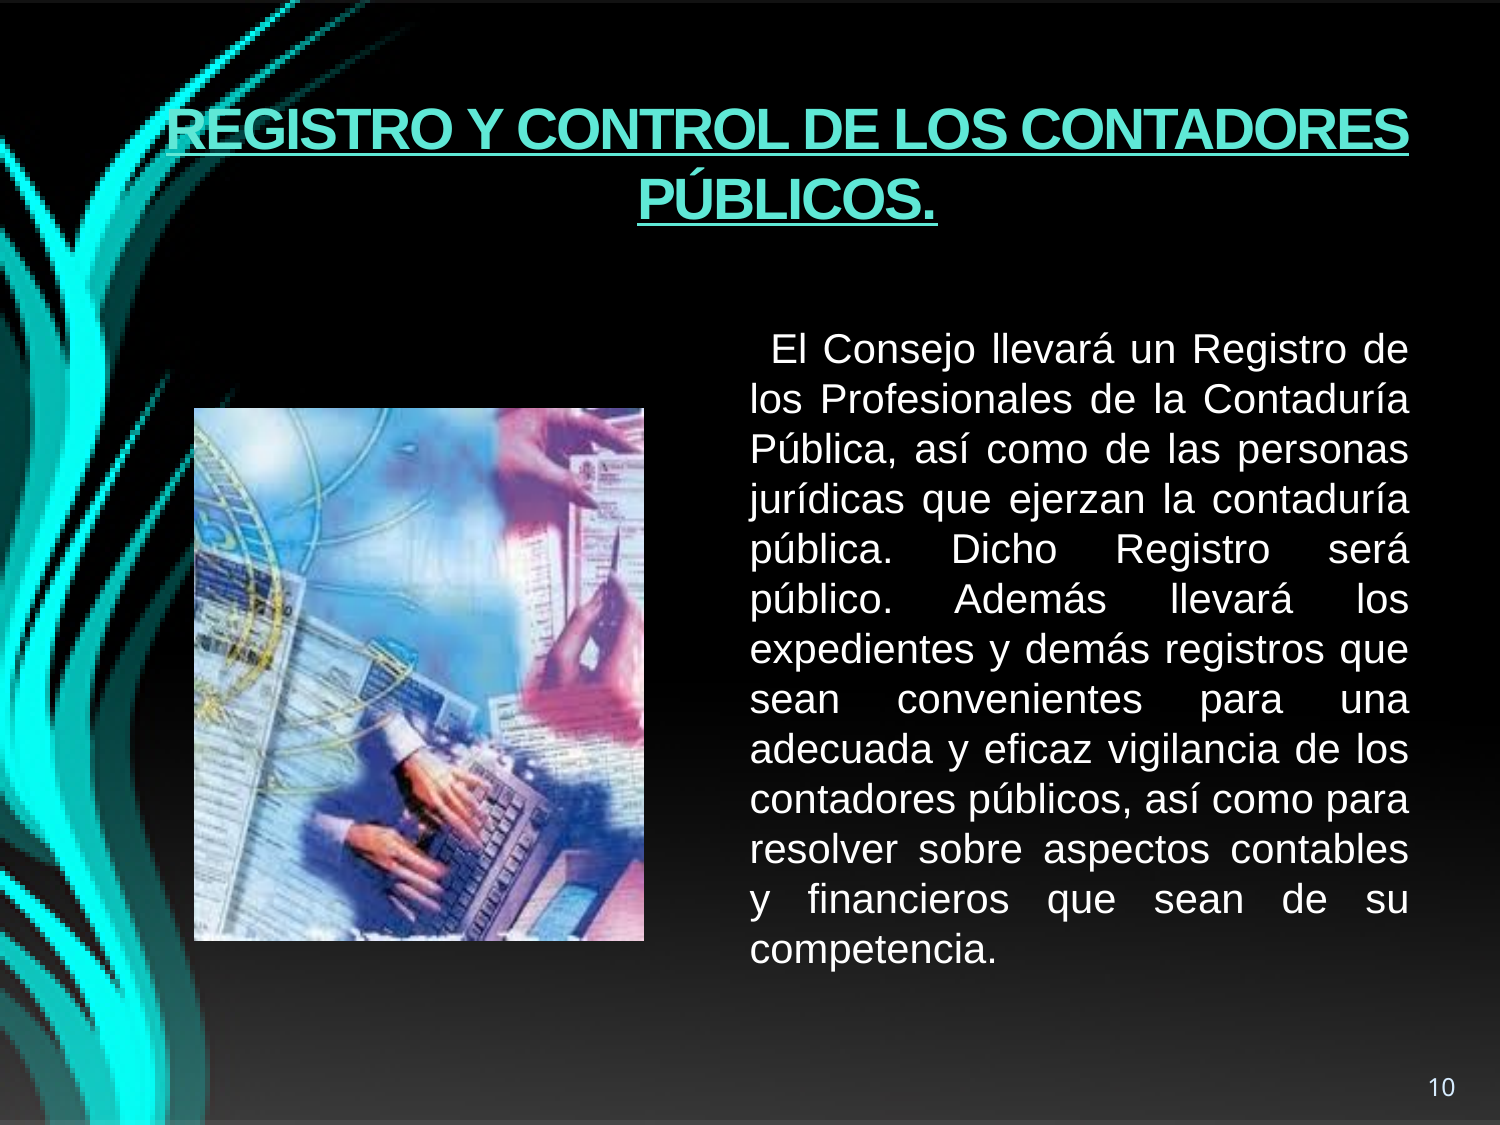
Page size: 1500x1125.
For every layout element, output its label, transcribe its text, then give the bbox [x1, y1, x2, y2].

title REGISTRO Y CONTROL DE LOS CONTADORES PÚBLICOS. [150, 84, 1425, 235]
picture [0, 0, 1500, 1125]
list El Consejo llevará un Registro de los Profesionales de la Contaduría Pública, así como de las personas jurídicas que ejerzan la contaduría pública. Dicho Registro será público. Además llevará los expedientes y demás registros que sean convenientes para una adecuada y eficaz vigilancia de los contadores públicos, así como para resolver sobre aspectos contables y financieros que sean de su competencia. [666, 314, 1426, 1065]
slide_number 10 [1412, 1052, 1488, 1113]
